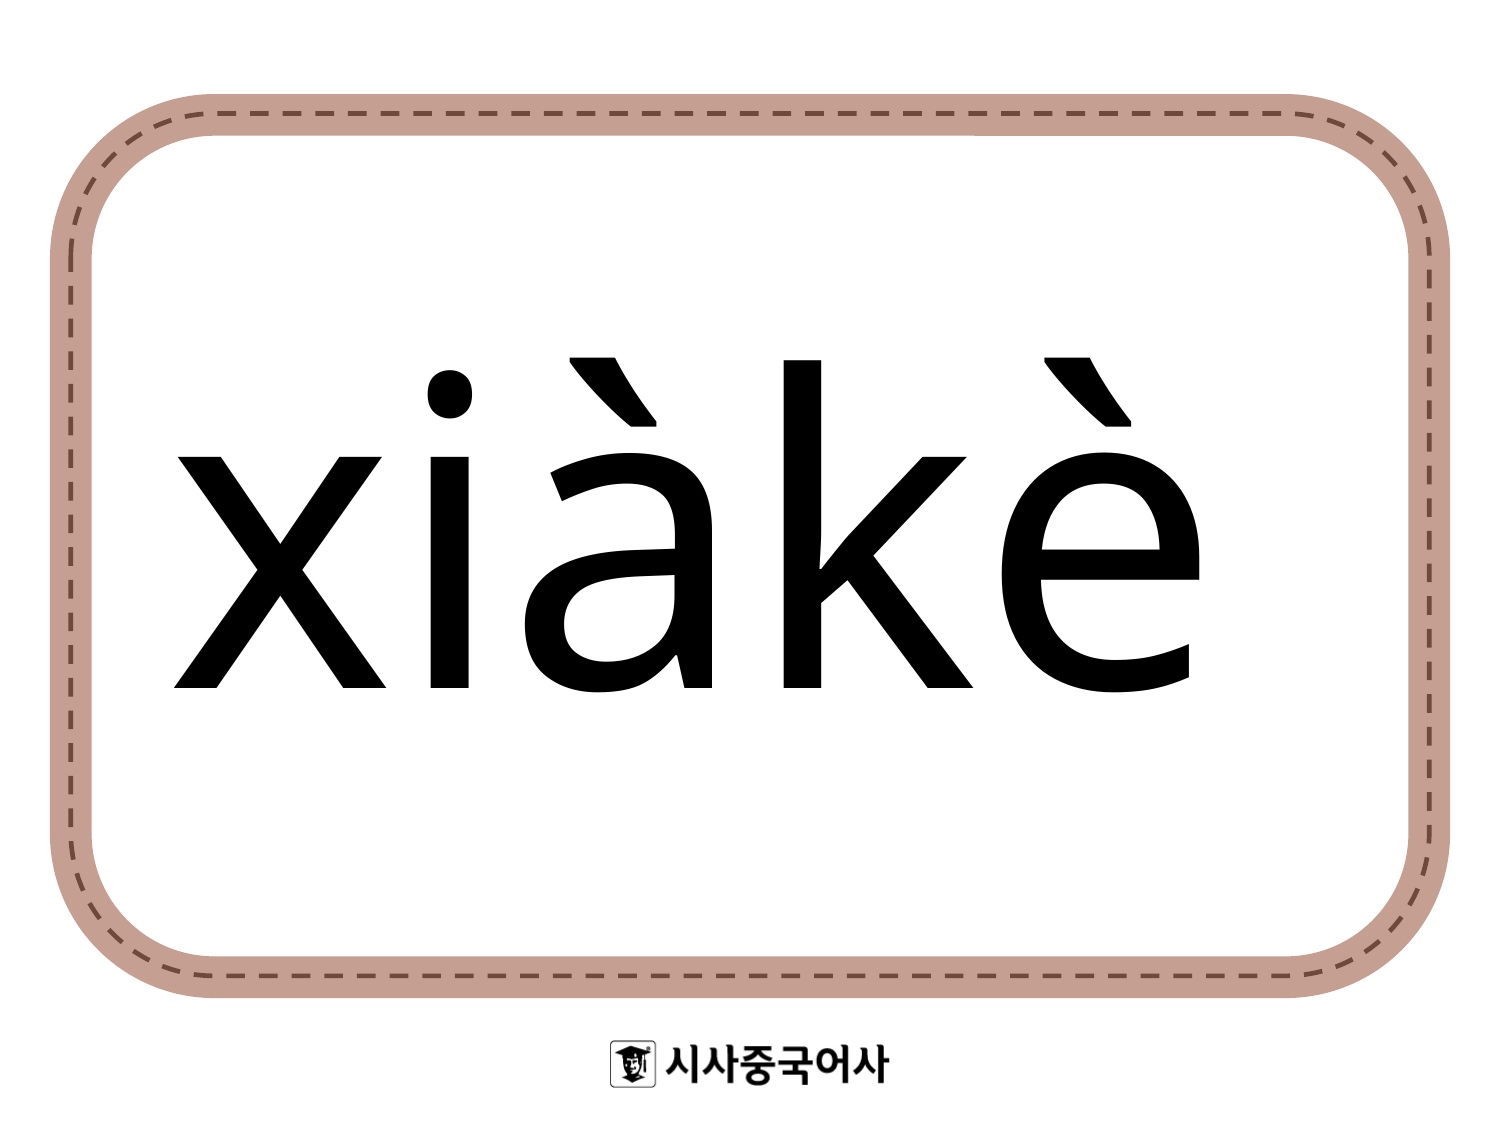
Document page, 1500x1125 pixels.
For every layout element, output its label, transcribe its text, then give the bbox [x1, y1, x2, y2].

text_box xiàkè [145, 189, 1354, 853]
picture [602, 1034, 898, 1094]
